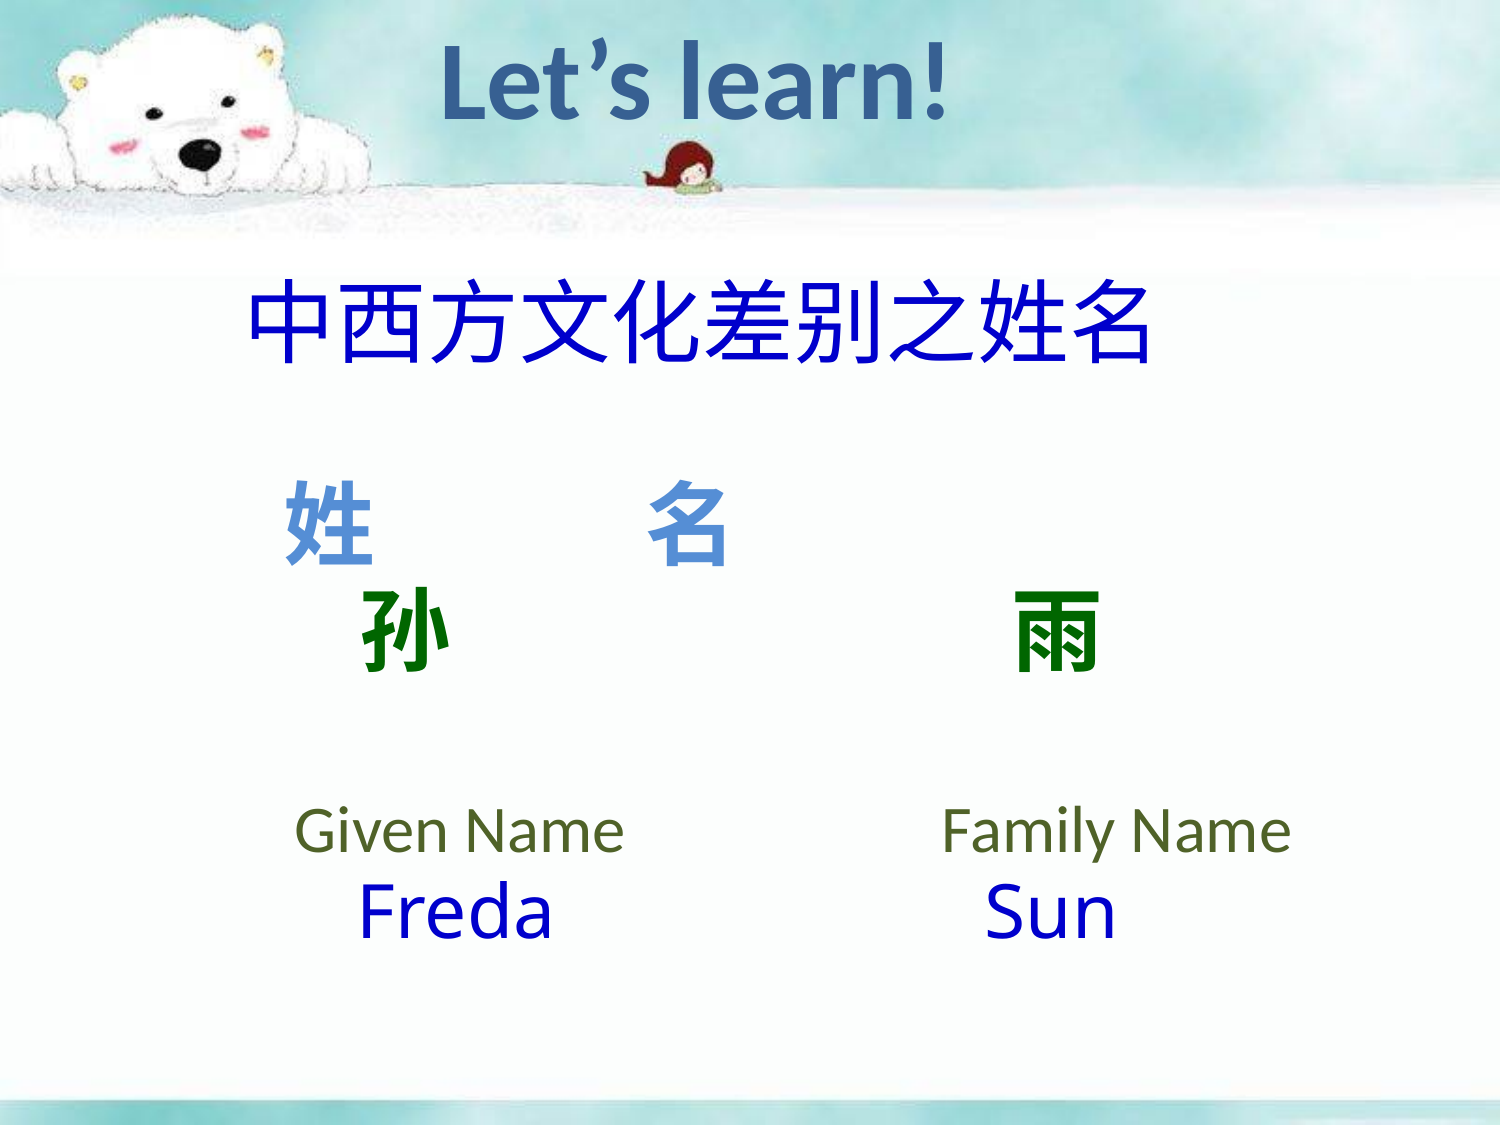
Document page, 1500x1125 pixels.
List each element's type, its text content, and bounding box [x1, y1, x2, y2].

picture [0, 0, 1500, 1125]
text_box Let’s learn! [424, 0, 970, 150]
text_box 中西方文化差别之姓名 [199, 257, 1207, 376]
text_box 姓 名 孙 雨 Given Name Family Name Freda Sun [100, 480, 1338, 1043]
